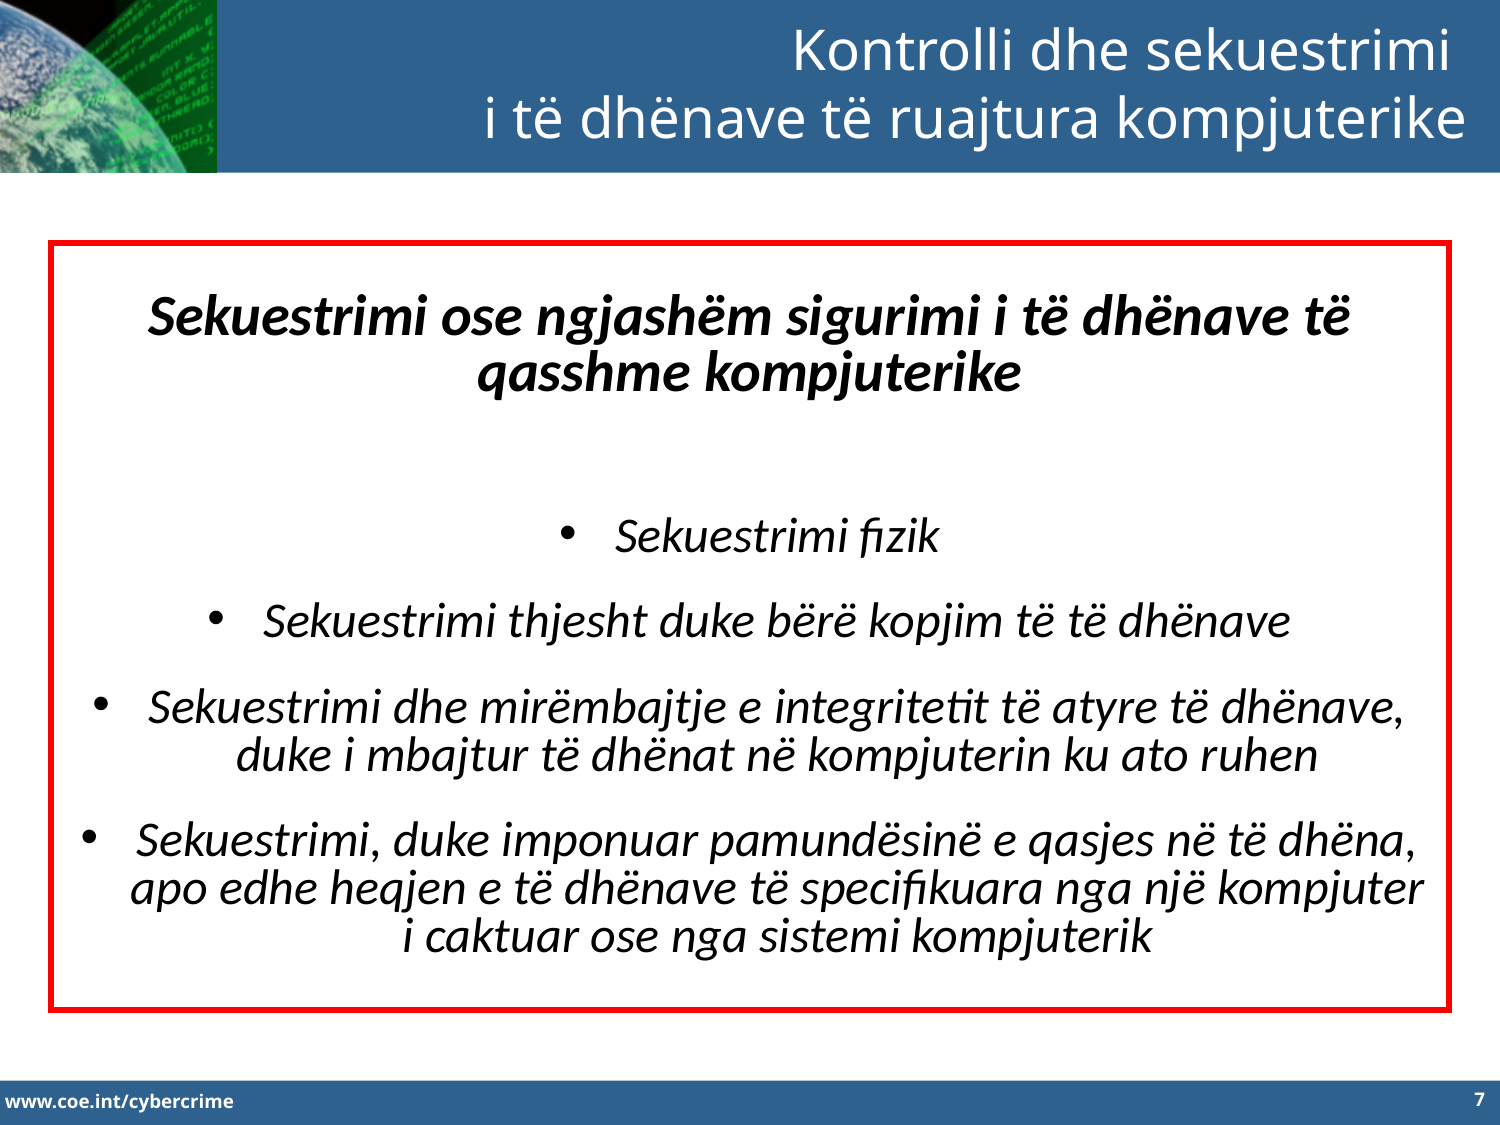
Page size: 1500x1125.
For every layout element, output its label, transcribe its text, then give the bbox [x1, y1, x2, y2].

text_box Sekuestrimi ose ngjashëm sigurimi i të dhënave të qasshme kompjuterike Sekuestrimi fizik Sekuestrimi thjesht duke bërë kopjim të të dhënave Sekuestrimi dhe mirëmbajtje e integritetit të atyre të dhënave, duke i mbajtur të dhënat në kompjuterin ku ato ruhen Sekuestrimi, duke imponuar pamundësinë e qasjes në të dhëna, apo edhe heqjen e të dhënave të specifikuara nga një kompjuter i caktuar ose nga sistemi kompjuterik [51, 242, 1449, 1011]
picture [0, 0, 217, 173]
text_box Kontrolli dhe sekuestrimi i të dhënave të ruajtura kompjuterike [230, 7, 1483, 157]
